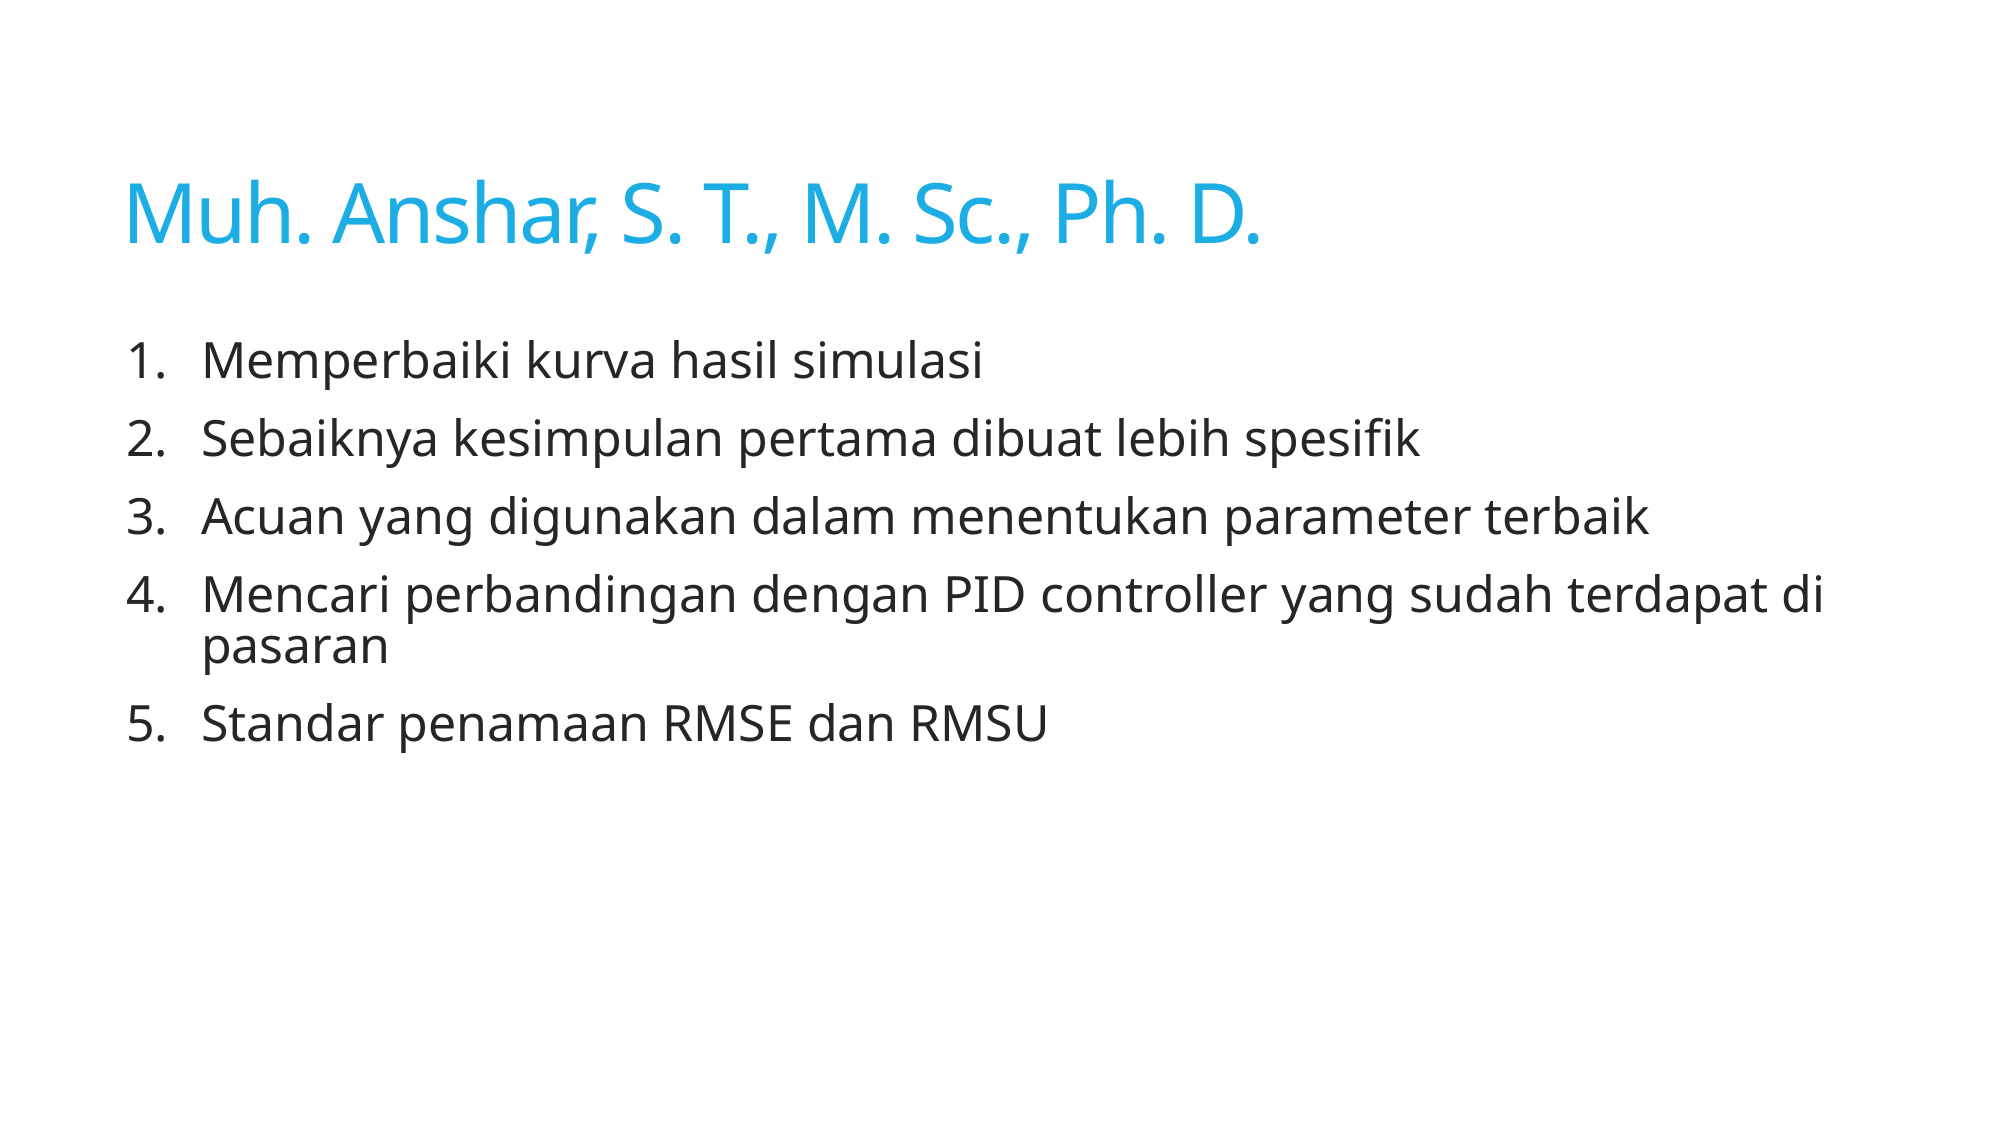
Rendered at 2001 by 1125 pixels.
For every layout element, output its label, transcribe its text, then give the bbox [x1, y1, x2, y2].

title Muh. Anshar, S. T., M. Sc., Ph. D. [107, 81, 1875, 354]
list Memperbaiki kurva hasil simulasi Sebaiknya kesimpulan pertama dibuat lebih spesifik Acuan yang digunakan dalam menentukan parameter terbaik Mencari perbandingan dengan PID controller yang sudah terdapat di pasaran Standar penamaan RMSE dan RMSU [111, 329, 1876, 948]
